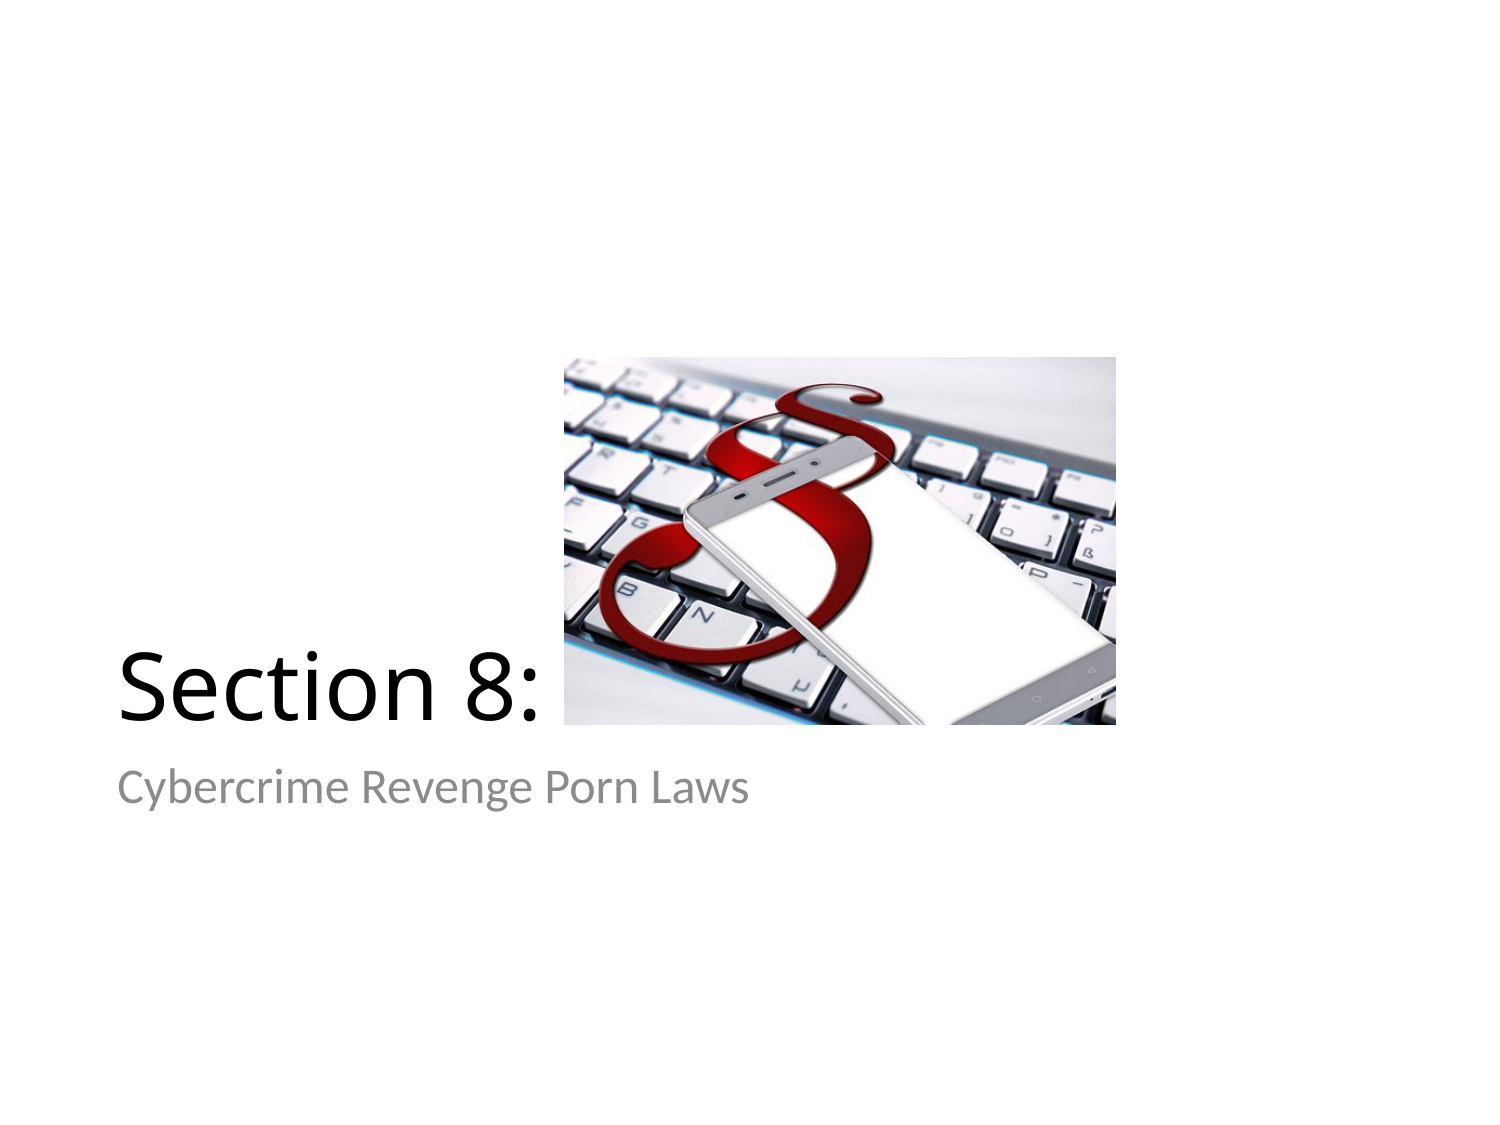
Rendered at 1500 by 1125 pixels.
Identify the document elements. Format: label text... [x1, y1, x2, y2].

picture [564, 357, 1116, 725]
list Cybercrime Revenge Porn Laws [102, 752, 1397, 1000]
title Section 8: [102, 280, 1397, 749]
